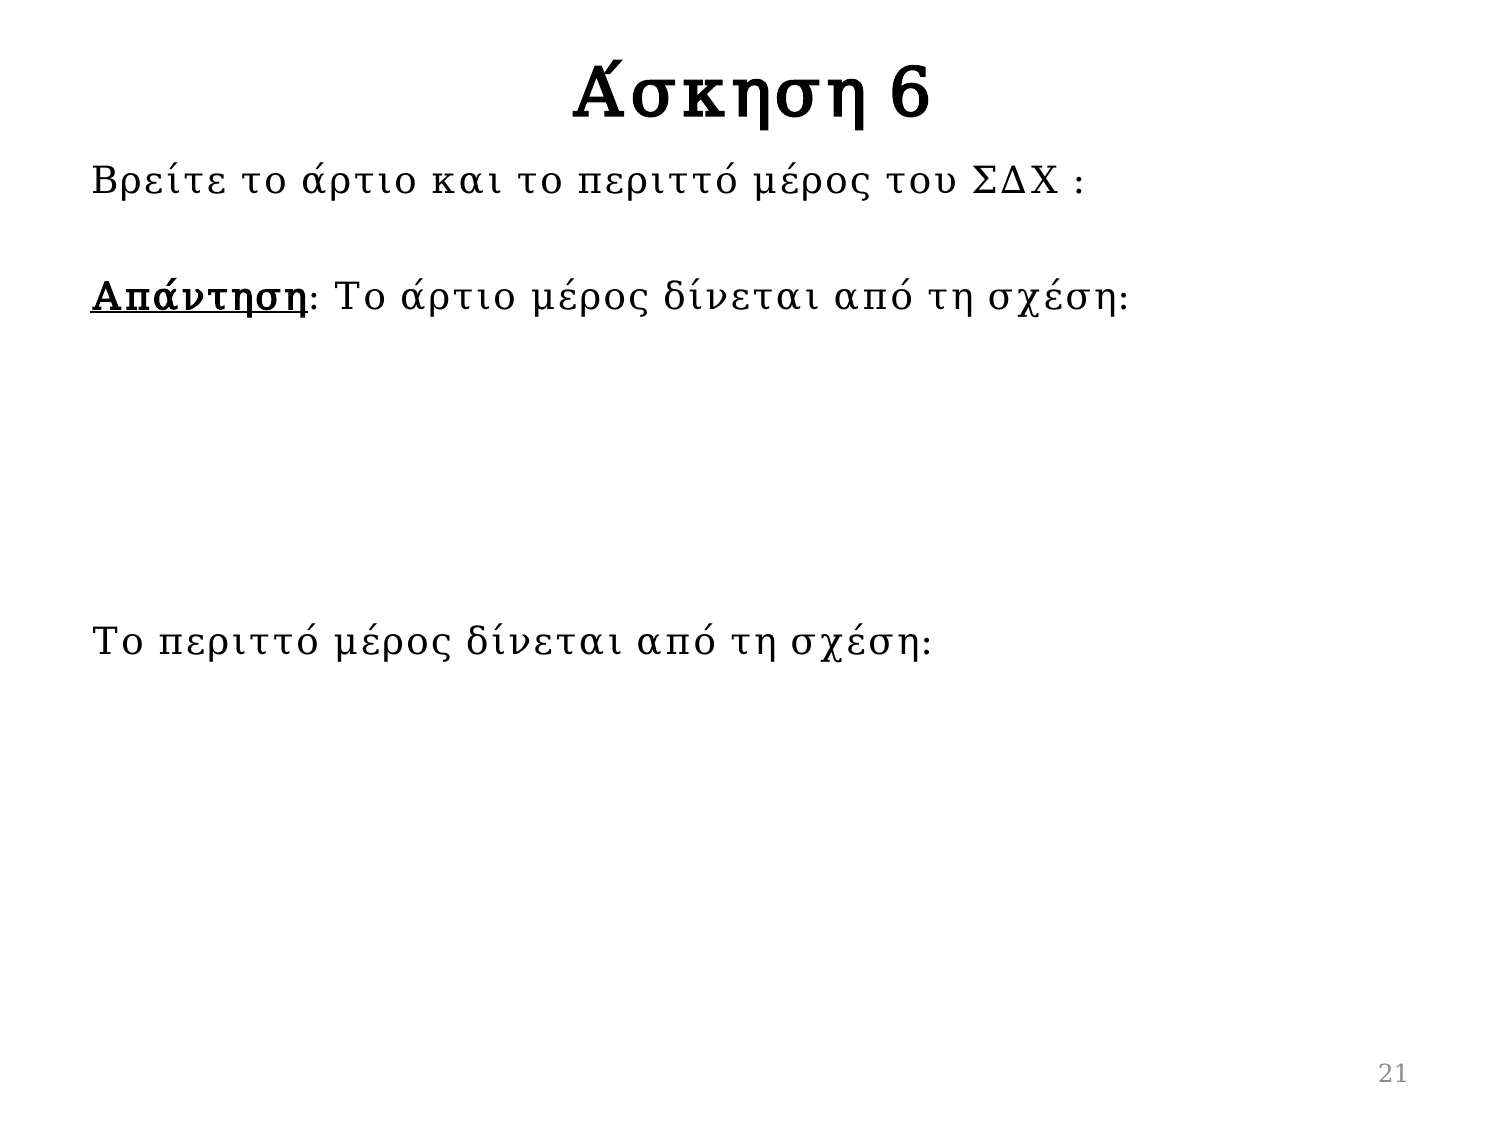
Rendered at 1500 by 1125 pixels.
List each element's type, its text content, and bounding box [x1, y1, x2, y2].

title Άσκηση 6 [75, 19, 1425, 159]
slide_number 21 [1222, 1042, 1425, 1103]
